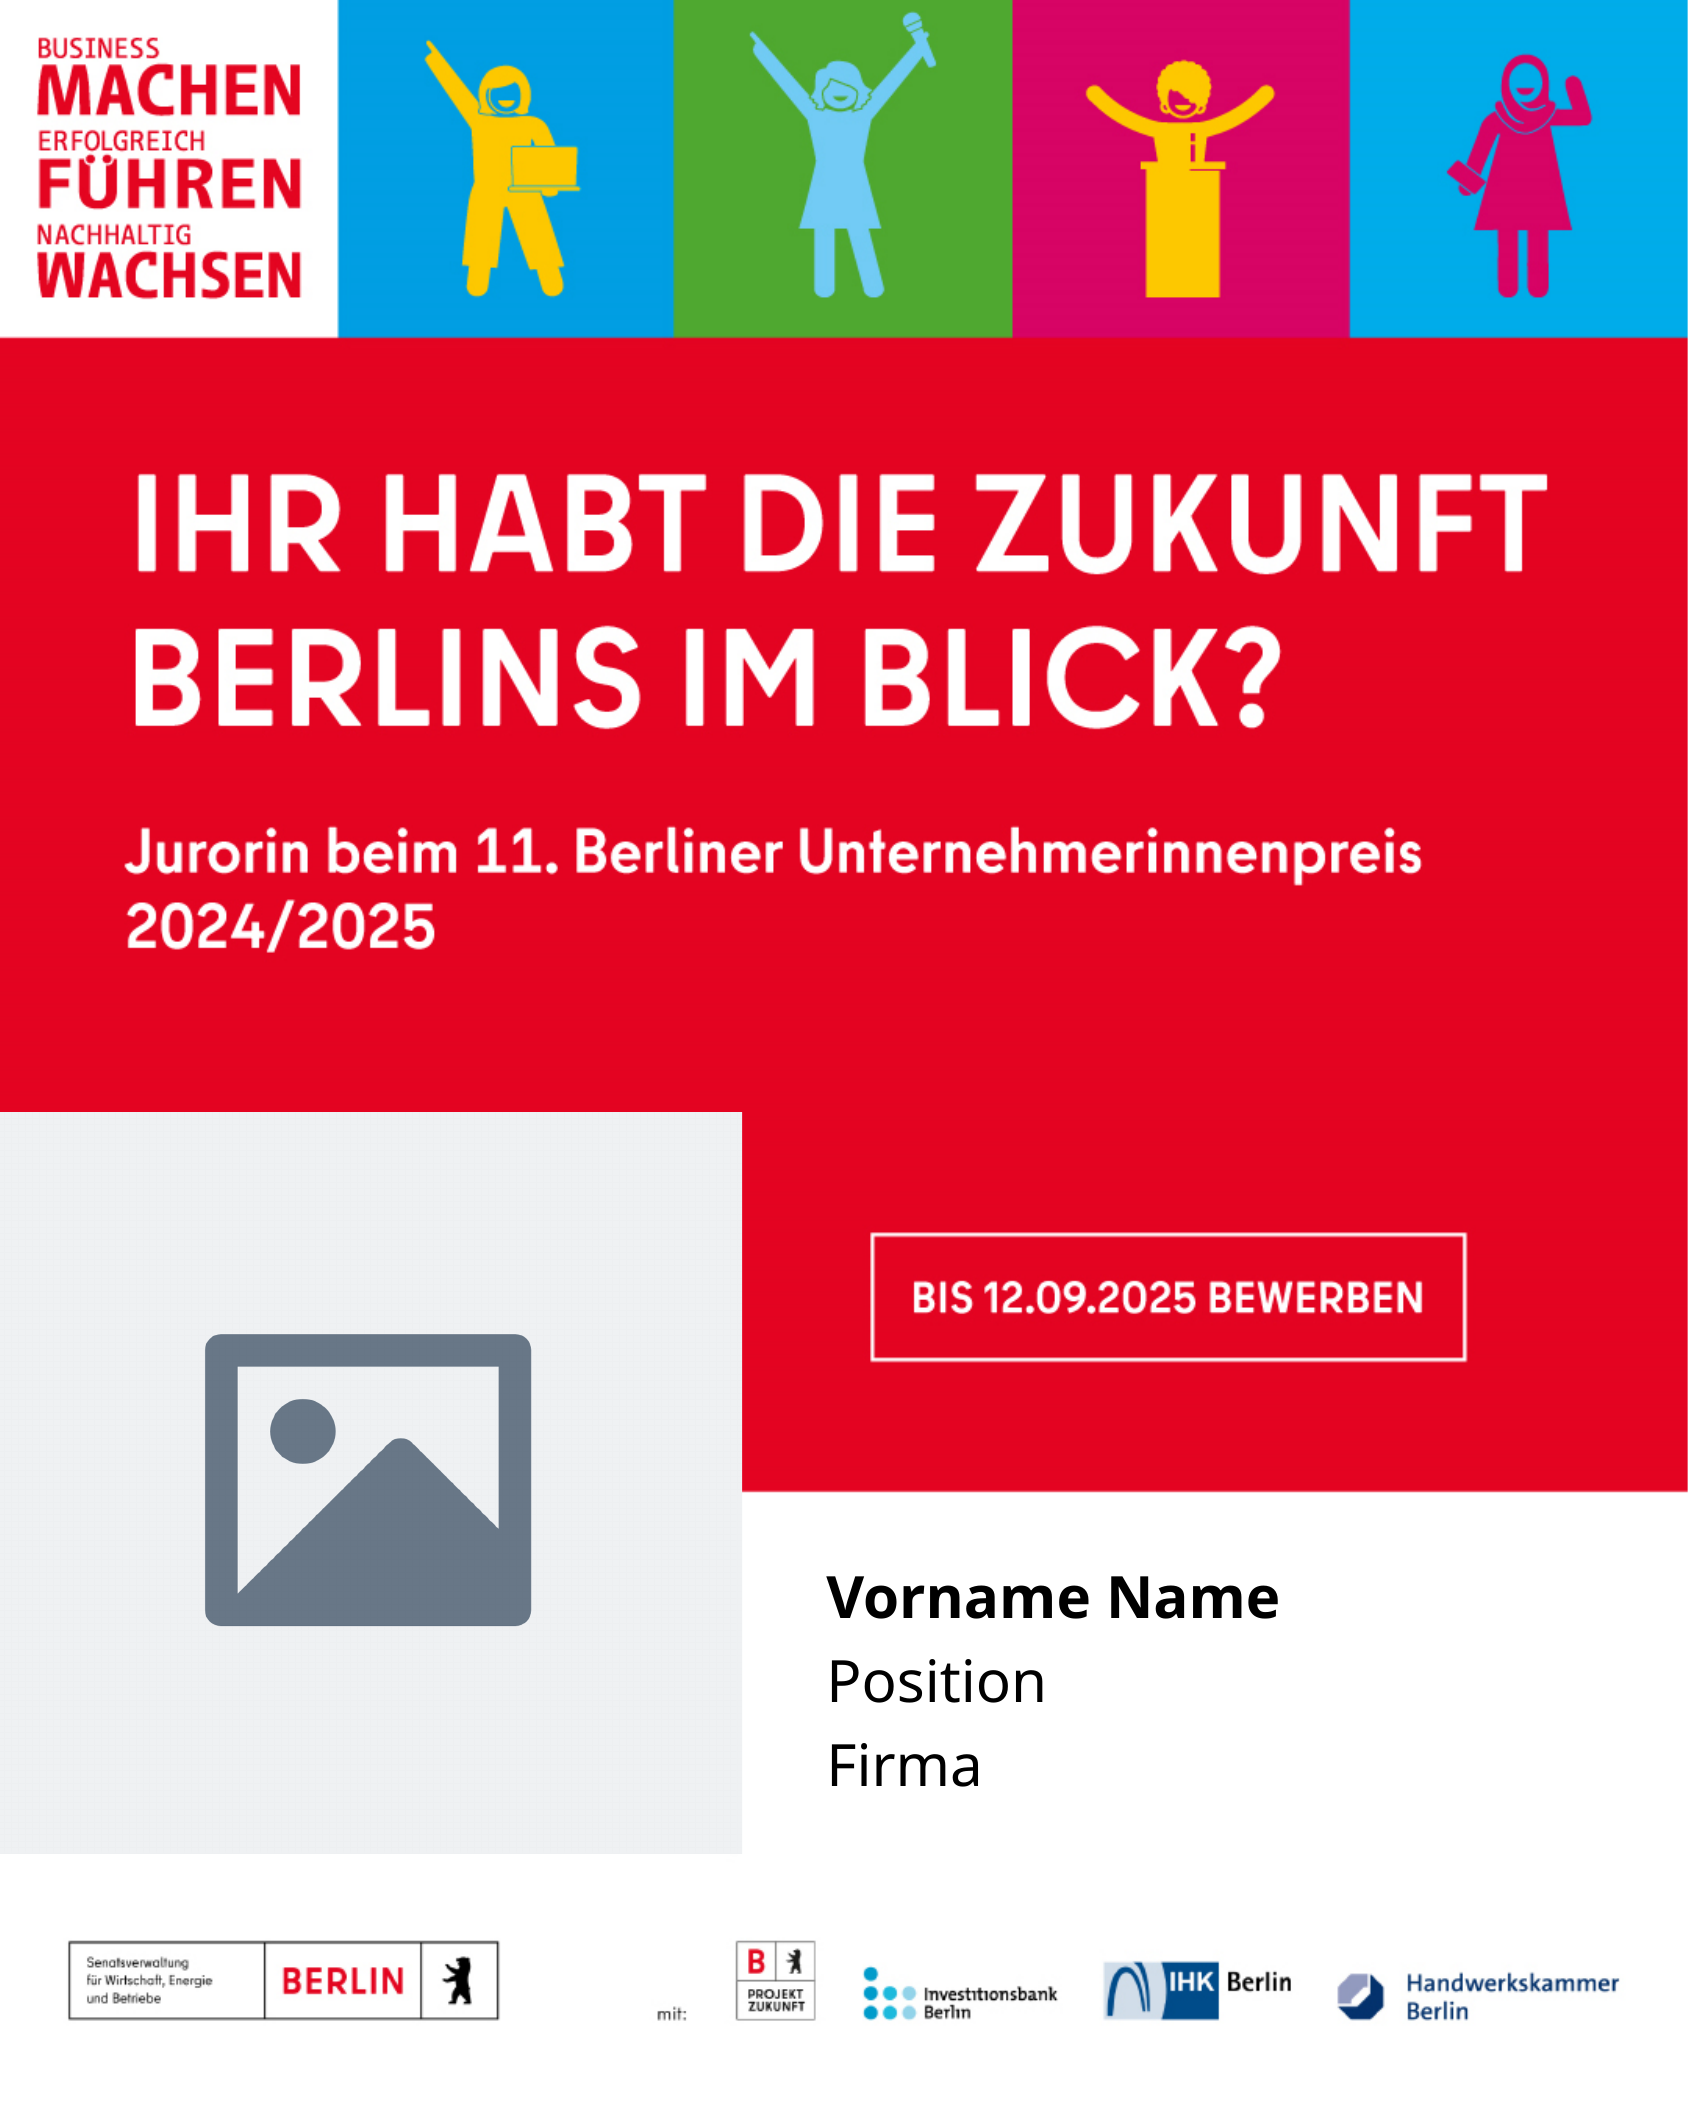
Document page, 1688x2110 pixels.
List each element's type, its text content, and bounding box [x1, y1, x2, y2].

picture [1447, 54, 1592, 297]
picture [425, 41, 579, 297]
picture [0, 0, 1688, 2110]
text_box Vorname Name Position Firma [814, 1562, 1669, 1854]
